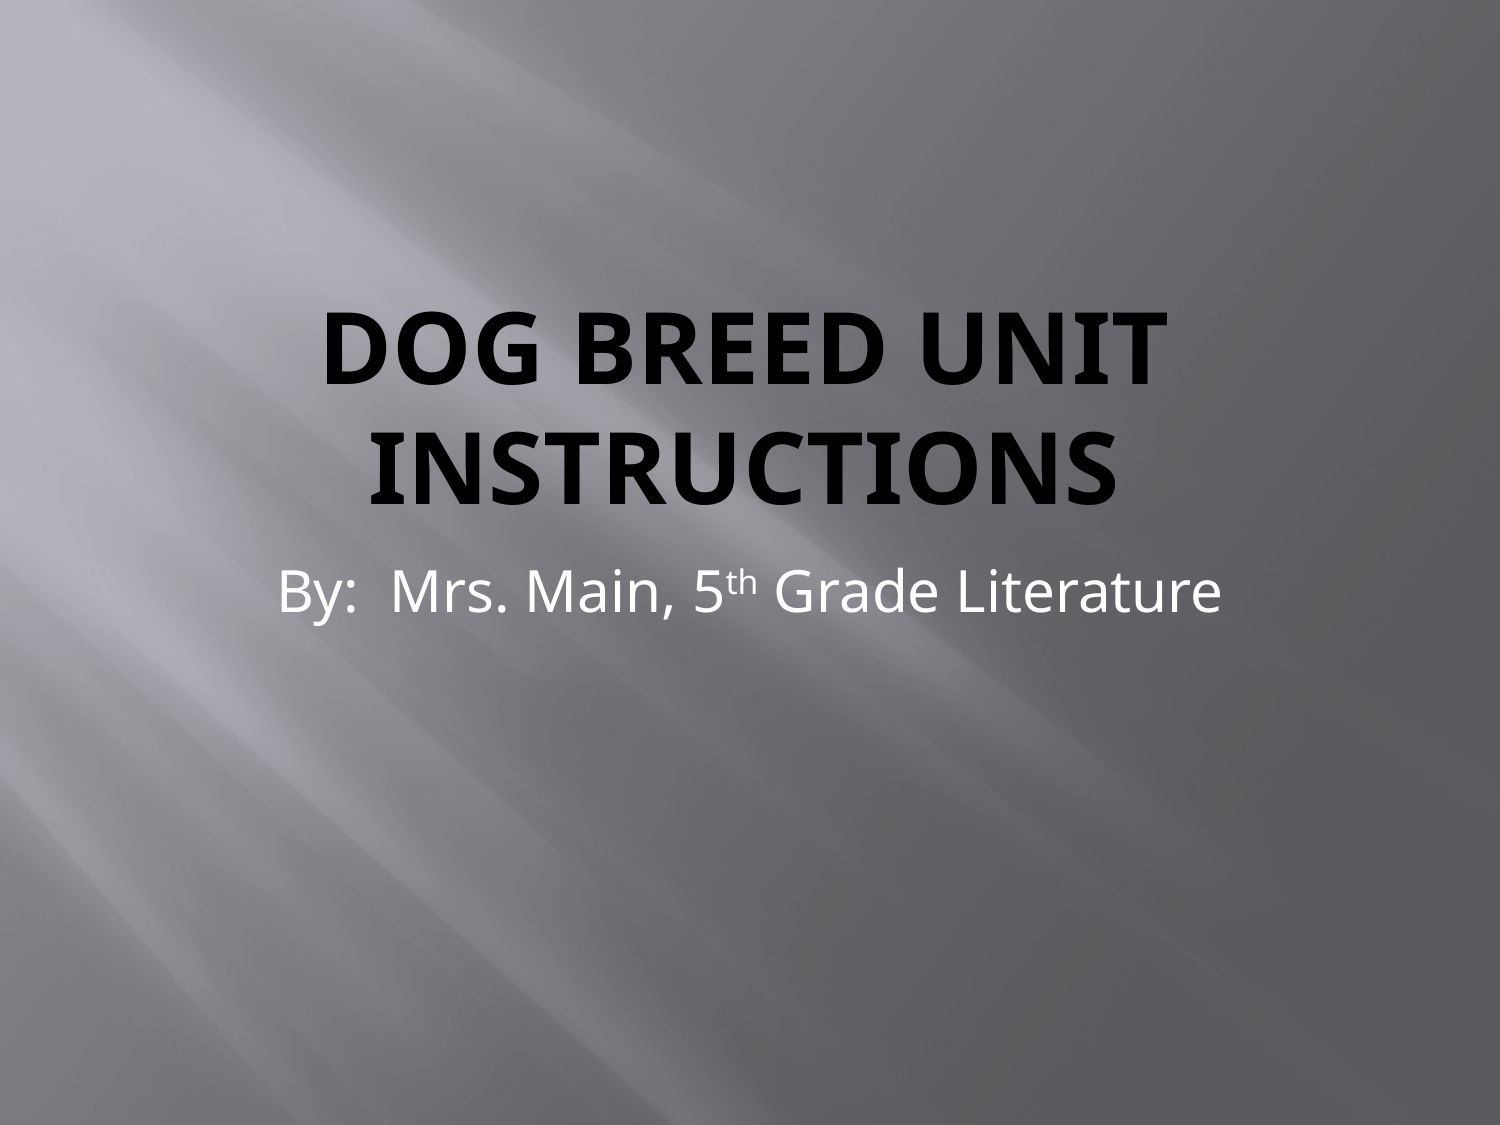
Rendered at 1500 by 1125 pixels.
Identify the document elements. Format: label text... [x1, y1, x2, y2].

subtitle By: Mrs. Main, 5th Grade Literature [225, 546, 1275, 834]
title Dog Breed Unit Instructions [69, 224, 1420, 525]
